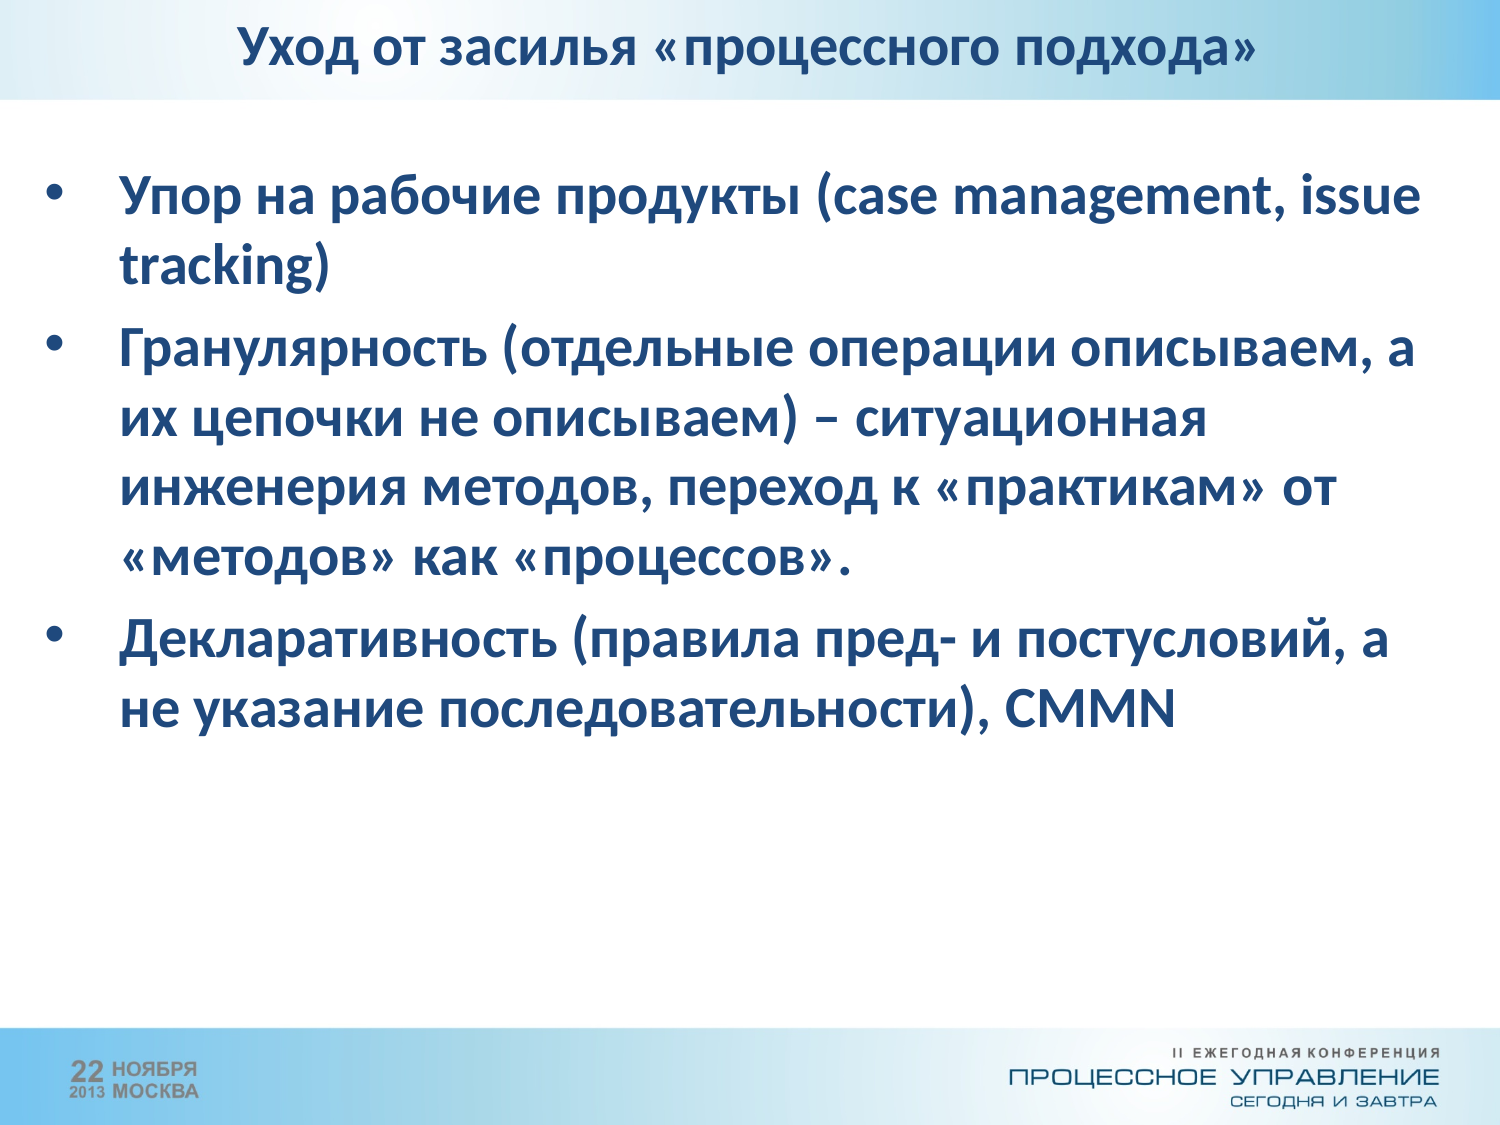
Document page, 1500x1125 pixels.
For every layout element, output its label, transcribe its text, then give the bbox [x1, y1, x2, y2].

picture [0, 0, 1500, 1125]
list Упор на рабочие продукты (case management, issue tracking) Гранулярность (отдельные операции описываем, а их цепочки не описываем) – ситуационная инженерия методов, переход к «практикам» от «методов» как «процессов». Декларативность (правила пред- и постусловий, а не указание последовательности), CMMN [29, 148, 1471, 1000]
list Уход от засилья «процессного подхода» [29, 0, 1471, 104]
